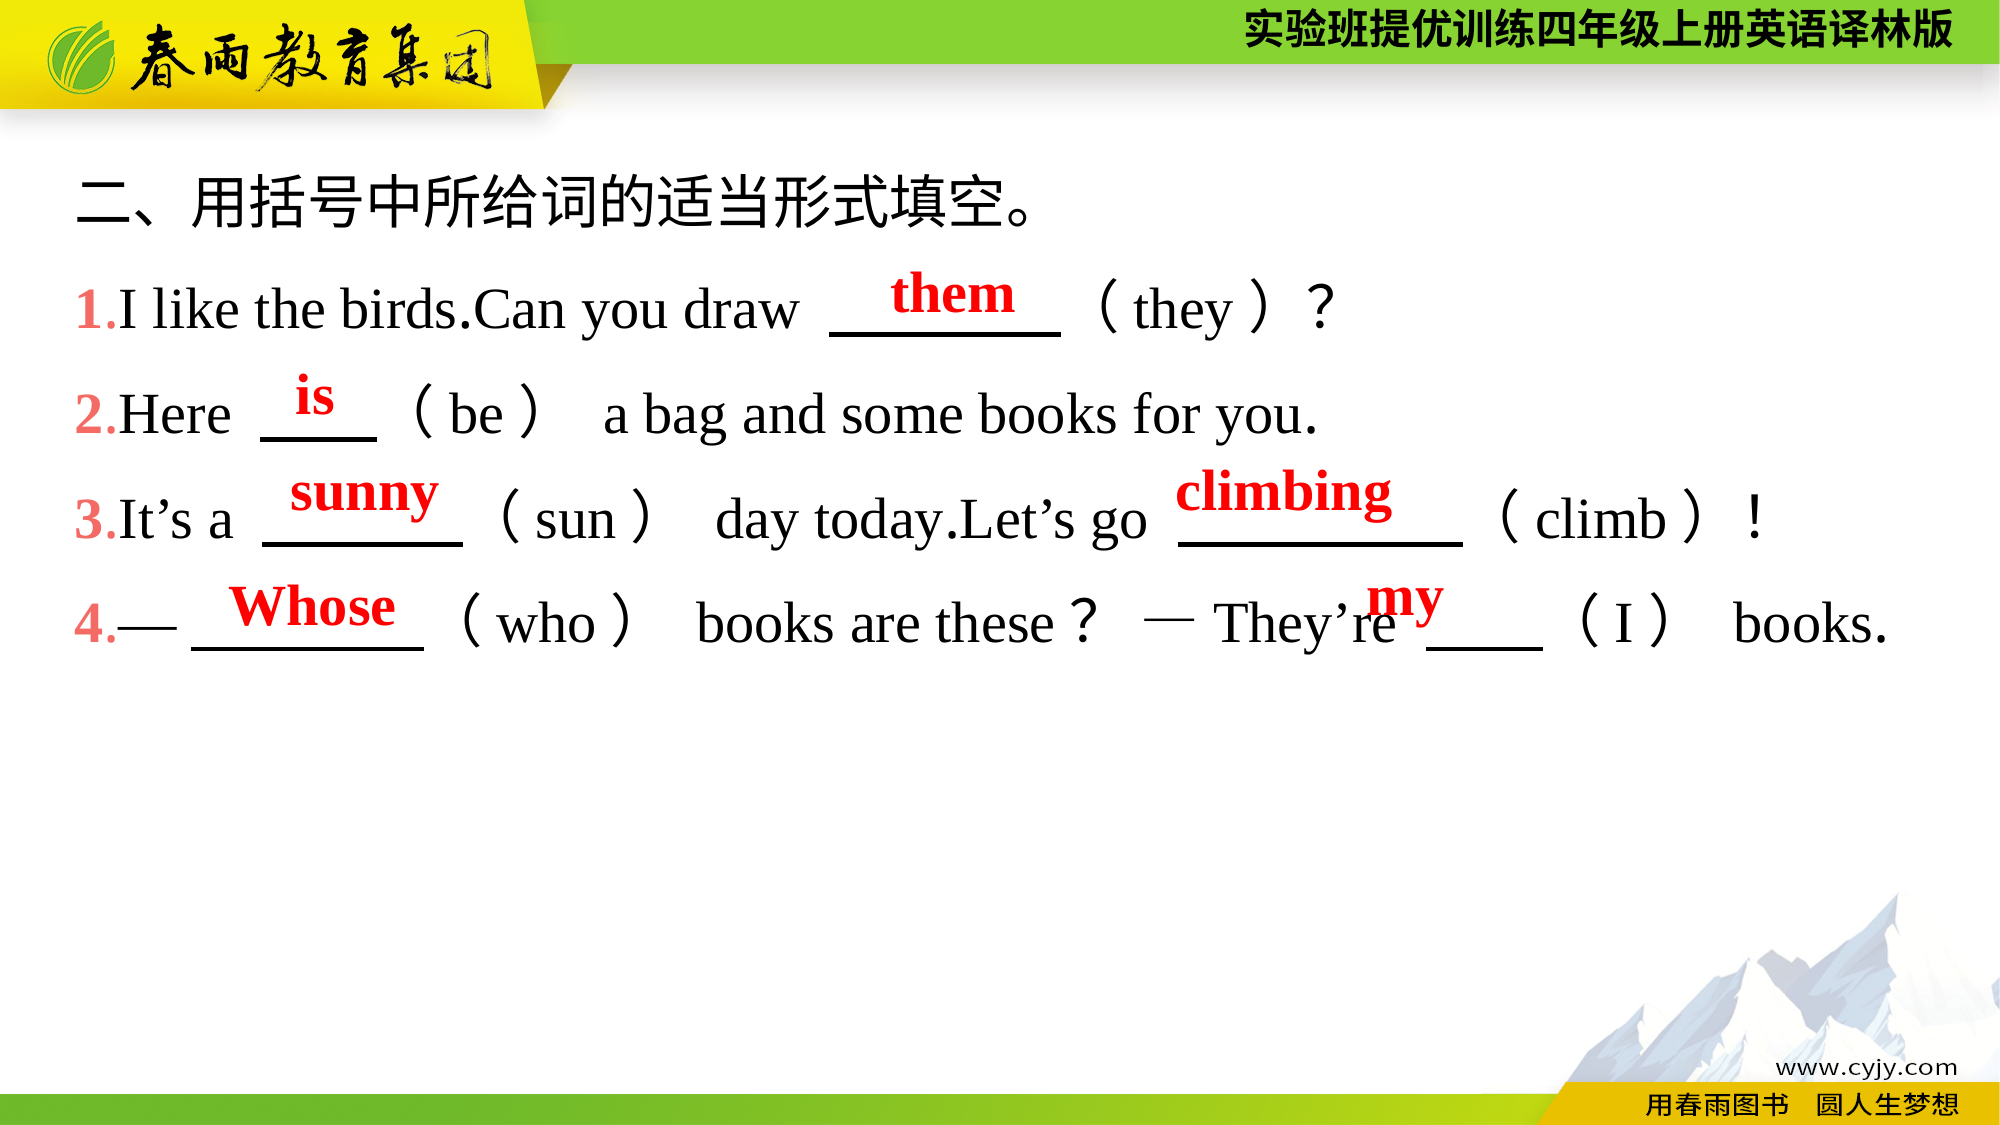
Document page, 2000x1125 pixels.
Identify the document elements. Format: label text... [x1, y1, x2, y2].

text_box sunny [275, 444, 455, 530]
text_box Whose [213, 559, 412, 645]
picture [0, 0, 2000, 1125]
text_box is [281, 349, 350, 434]
text_box them [875, 246, 1032, 332]
list 二、用括号中所给词的适当形式填空。 1.I like the birds.Can you draw （they）？ 2.Here （be） a bag and some books for you. 3.It’s a （sun） day today.Let’s go （climb）！ 4.— （who） books are these？ —They’re （I） books. [59, 122, 1944, 668]
text_box my [1352, 549, 1460, 634]
text_box climbing [1160, 444, 1408, 530]
